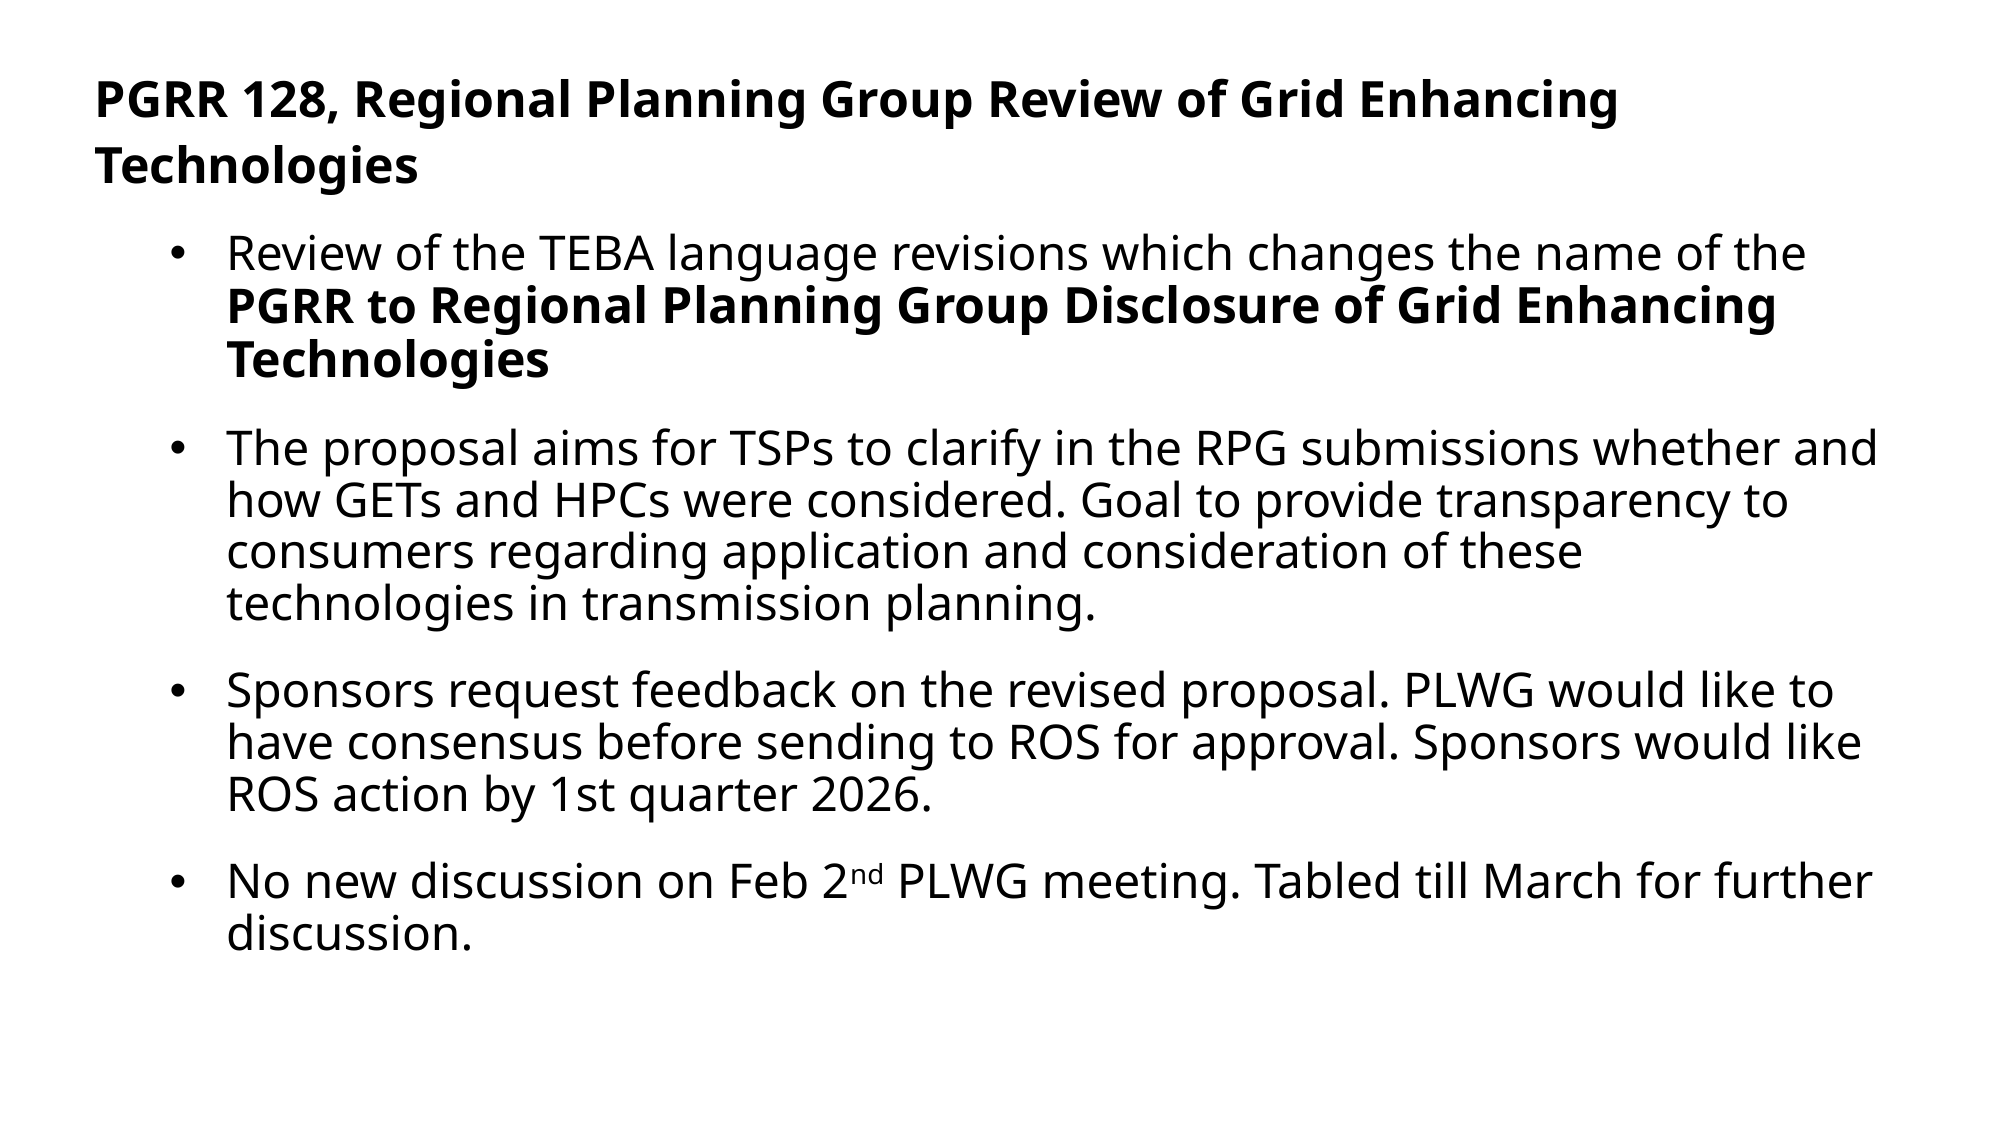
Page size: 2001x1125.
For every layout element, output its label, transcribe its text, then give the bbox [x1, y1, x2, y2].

list PGRR 128, Regional Planning Group Review of Grid Enhancing Technologies Review of the TEBA language revisions which changes the name of the PGRR to Regional Planning Group Disclosure of Grid Enhancing Technologies The proposal aims for TSPs to clarify in the RPG submissions whether and how GETs and HPCs were considered. Goal to provide transparency to consumers regarding application and consideration of these technologies in transmission planning. Sponsors request feedback on the revised proposal. PLWG would like to have consensus before sending to ROS for approval. Sponsors would like ROS action by 1st quarter 2026. No new discussion on Feb 2nd PLWG meeting. Tabled till March for further discussion. [79, 54, 1900, 1079]
